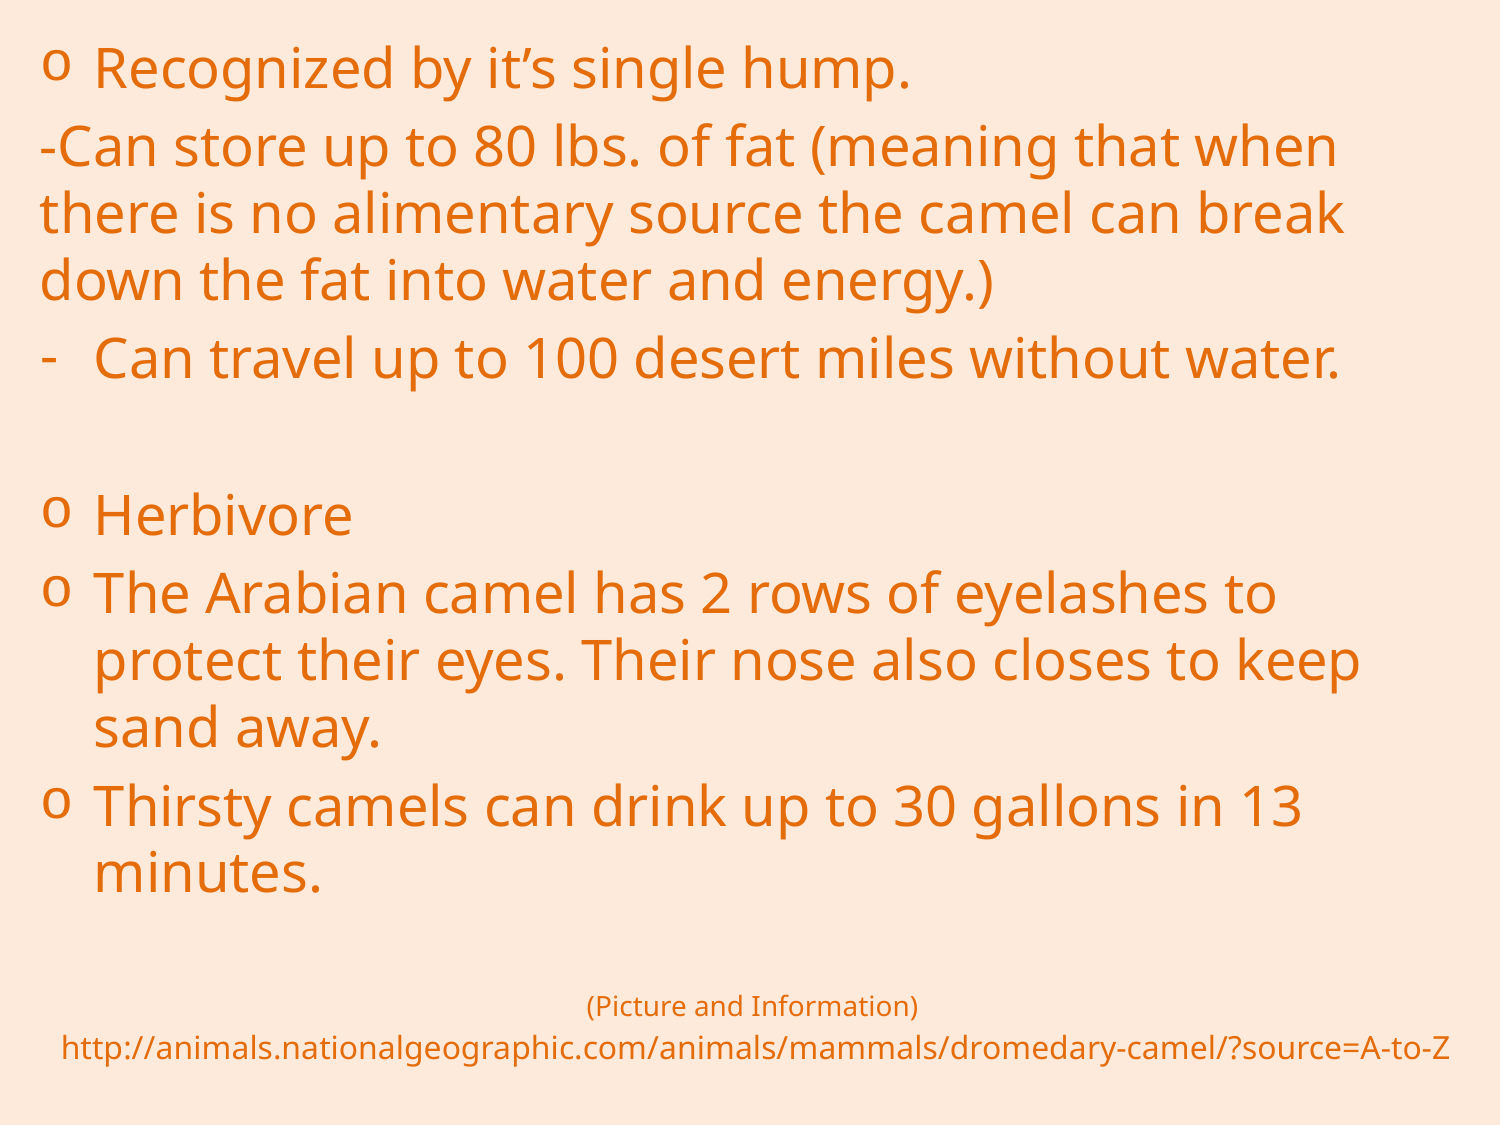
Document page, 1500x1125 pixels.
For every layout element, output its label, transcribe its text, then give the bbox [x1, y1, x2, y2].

list Recognized by it’s single hump. -Can store up to 80 lbs. of fat (meaning that when there is no alimentary source the camel can break down the fat into water and energy.) Can travel up to 100 desert miles without water. Herbivore The Arabian camel has 2 rows of eyelashes to protect their eyes. Their nose also closes to keep sand away. Thirsty camels can drink up to 30 gallons in 13 minutes. (Picture and Information) http://animals.nationalgeographic.com/animals/mammals/dromedary-camel/?source=A-to-Z [24, 24, 1488, 1088]
